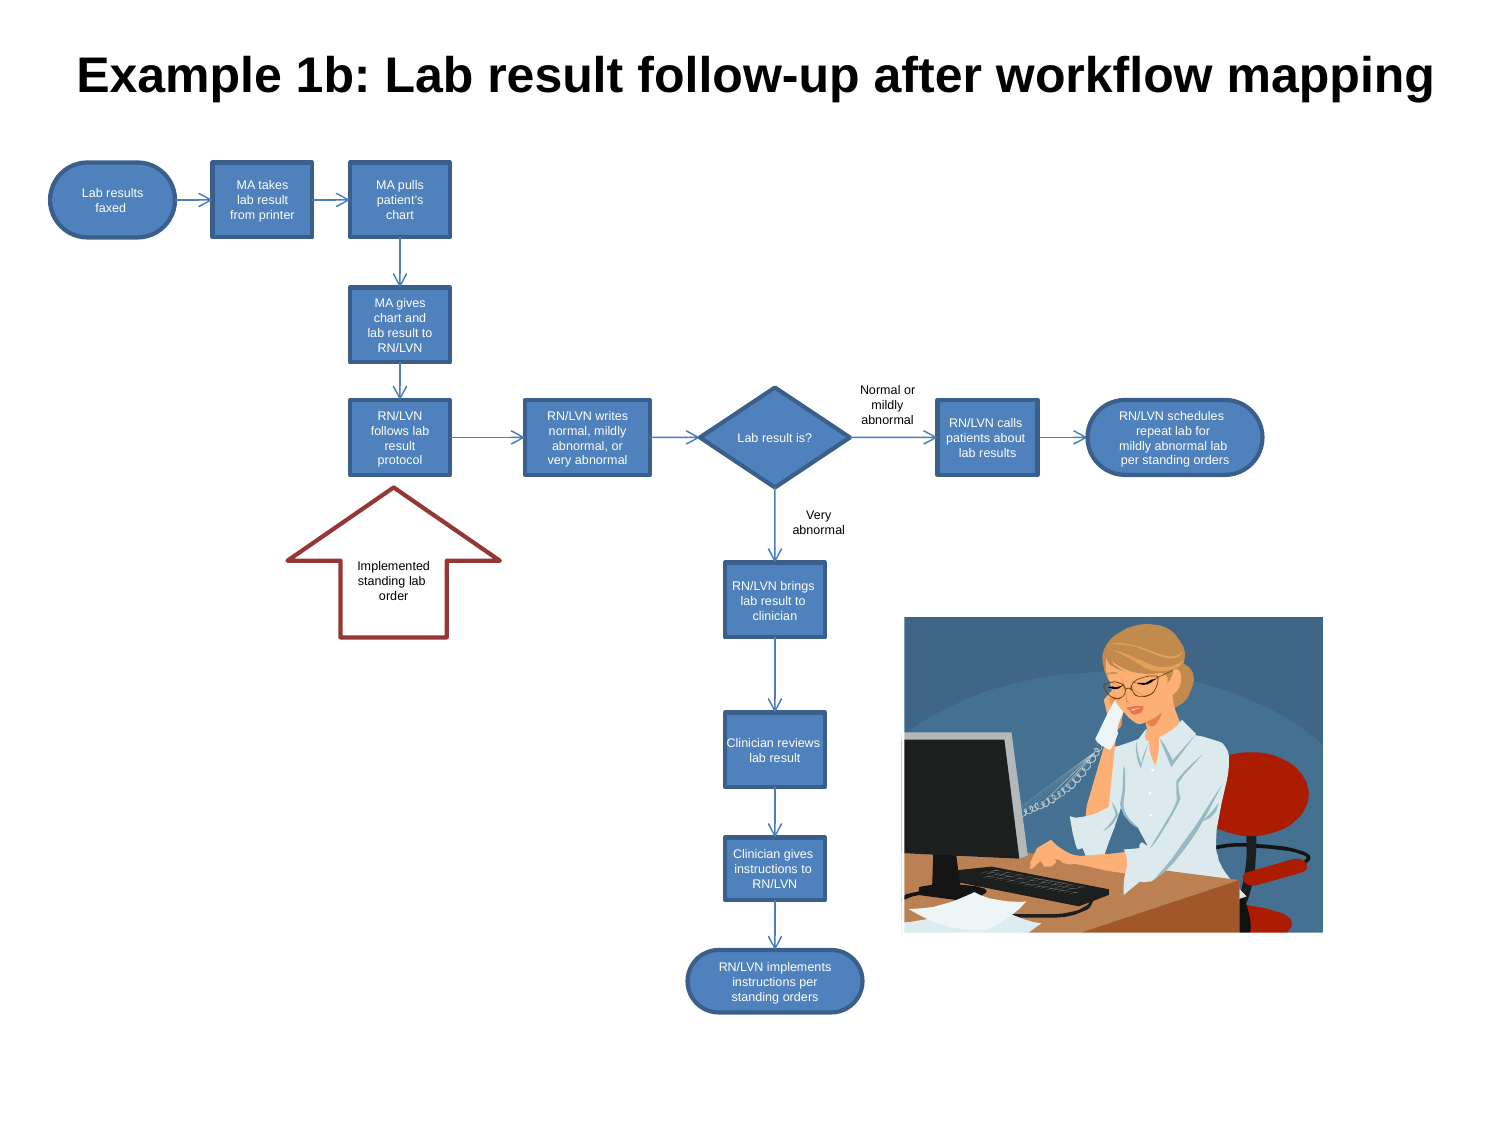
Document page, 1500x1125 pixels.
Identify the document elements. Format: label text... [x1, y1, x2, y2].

text_box Implemented standing lab order [285, 485, 502, 640]
text_box MA pulls patient’s chart [348, 160, 452, 239]
text_box RN/LVN follows lab result protocol [348, 398, 452, 477]
text_box RN/LVN schedules repeat lab for mildly abnormal lab per standing orders [1085, 397, 1265, 478]
text_box RN/LVN brings lab result to clinician [723, 560, 827, 639]
text_box Clinician reviews lab result [723, 710, 827, 789]
text_box Lab result is? [698, 385, 852, 490]
text_box Normal or mildly abnormal [837, 374, 938, 435]
text_box Lab results faxed [47, 160, 178, 240]
text_box RN/LVN implements instructions per standing orders [685, 947, 865, 1015]
text_box RN/LVN writes normal, mildly abnormal, or very abnormal [523, 398, 652, 477]
text_box RN/LVN calls patients about lab results [935, 398, 1040, 477]
text_box Clinician gives instructions to RN/LVN [723, 835, 827, 902]
text_box MA takes lab result from printer [210, 160, 314, 239]
title Example 1b: Lab result follow-up after workflow mapping [49, 44, 1463, 101]
picture [899, 612, 1329, 938]
text_box Very abnormal [776, 499, 863, 545]
text_box MA gives chart and lab result to RN/LVN [348, 285, 452, 364]
